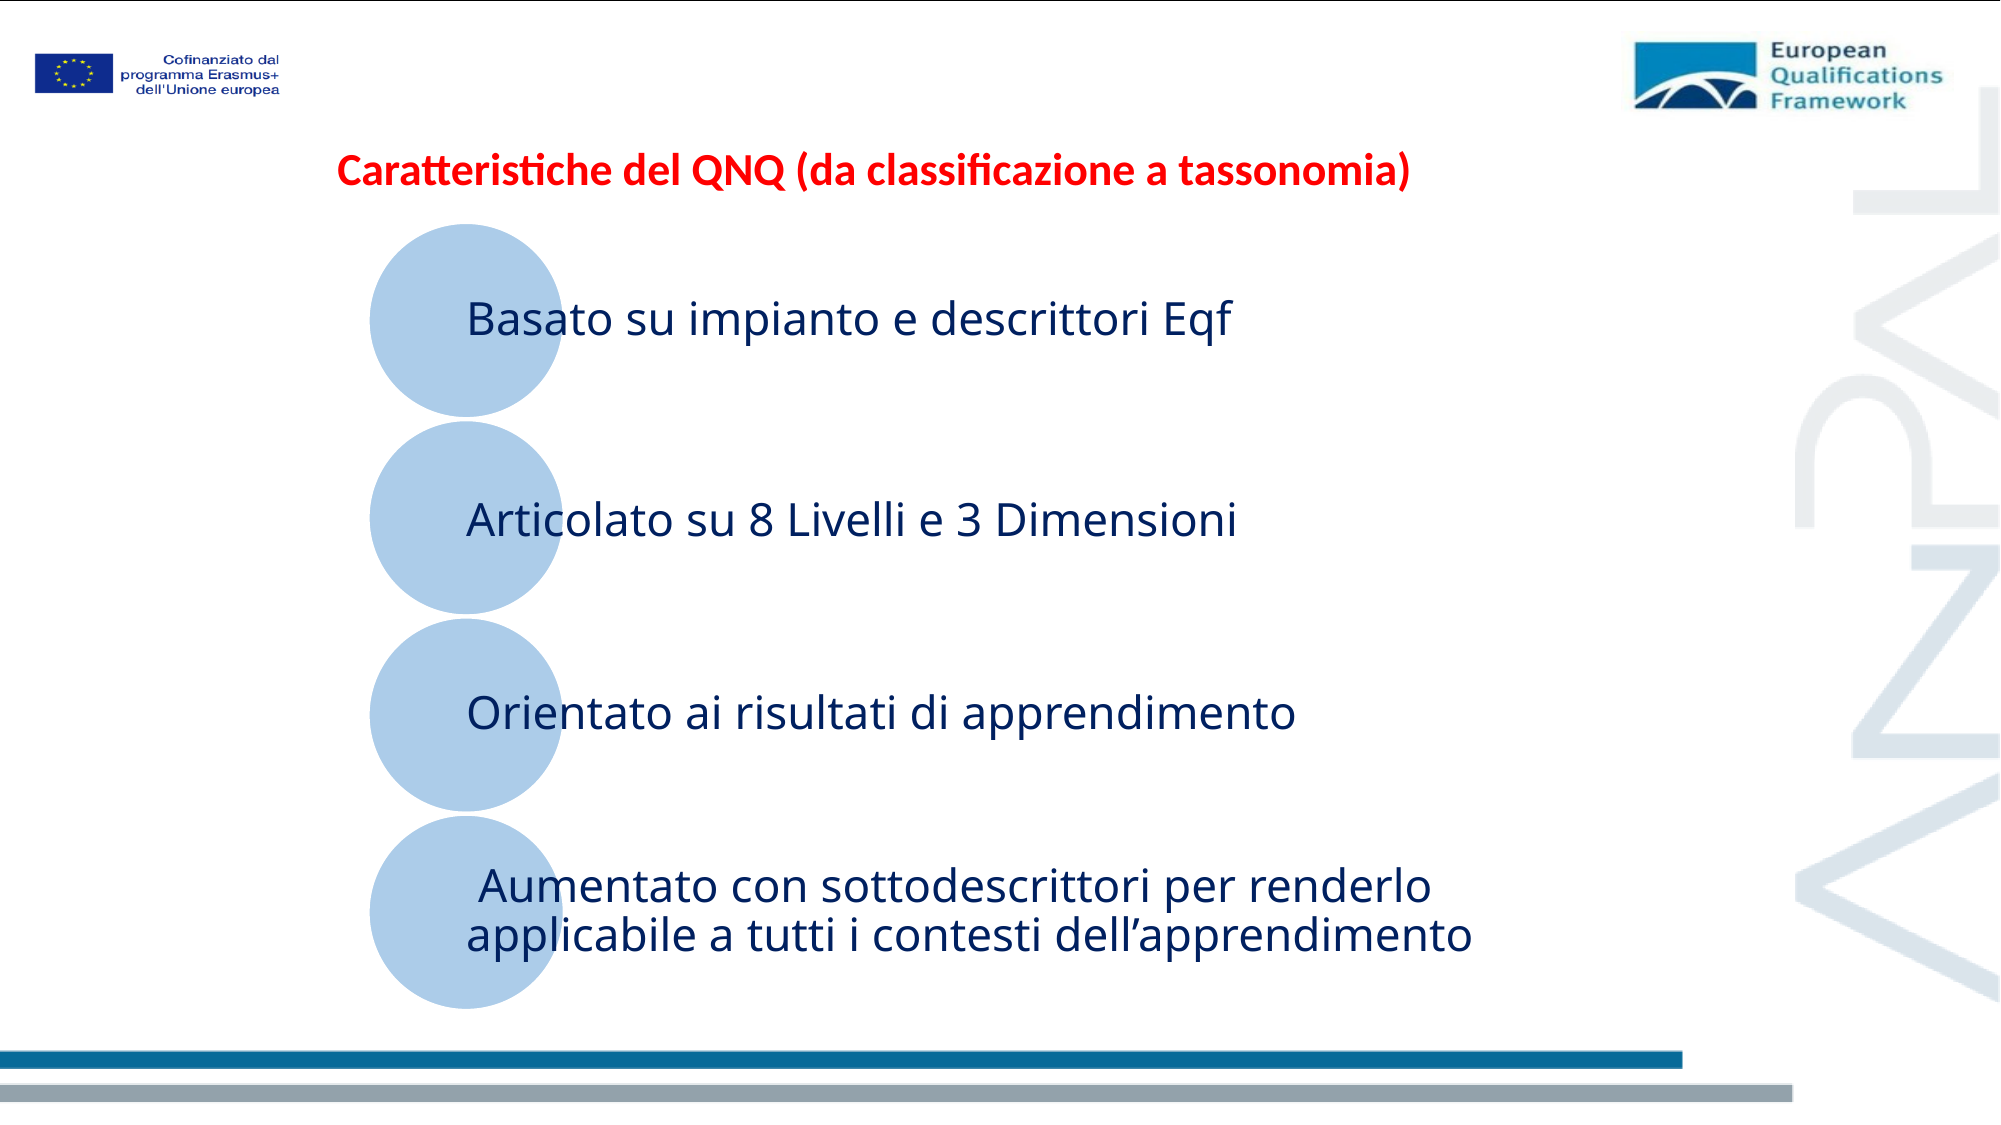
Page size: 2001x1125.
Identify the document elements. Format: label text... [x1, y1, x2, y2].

text_box Caratteristiche del QNQ (da classificazione a tassonomia) [325, 132, 1467, 203]
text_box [255, 221, 1579, 1012]
picture [0, 0, 2001, 1125]
